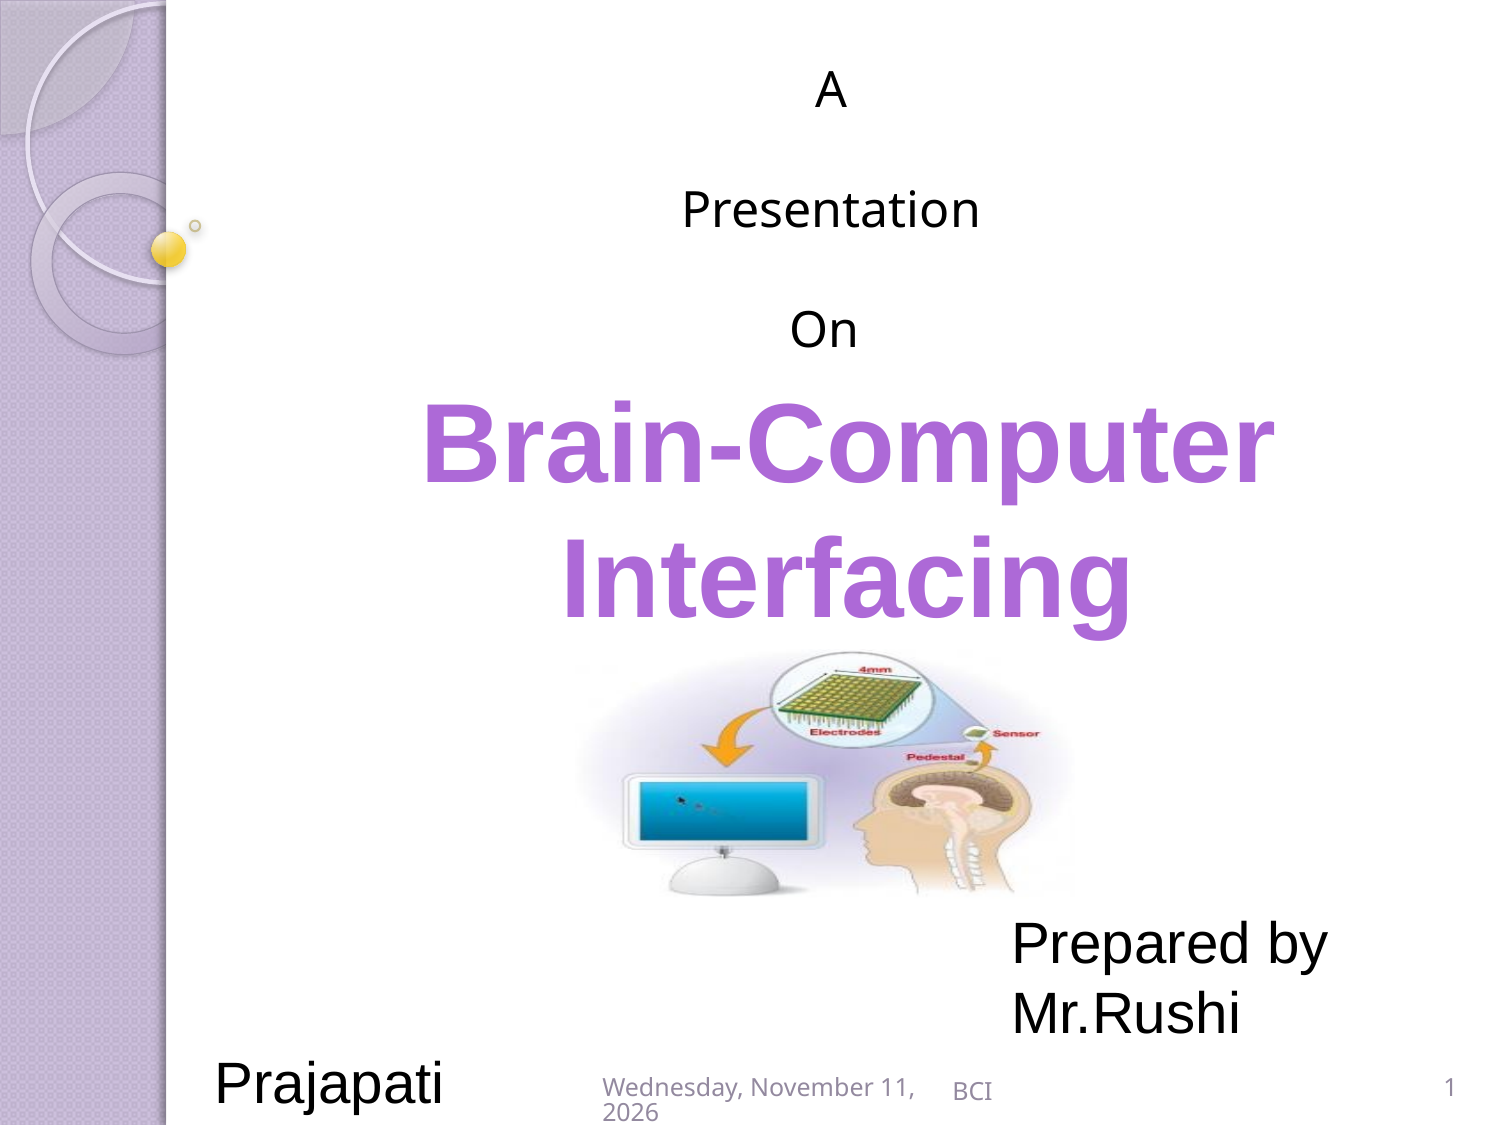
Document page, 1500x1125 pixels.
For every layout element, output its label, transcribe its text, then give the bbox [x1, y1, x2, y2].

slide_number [587, 1034, 937, 1113]
text_box Prepared by Mr.Rushi Prajapati A.I.E.T. Jaipur [200, 897, 1500, 1125]
slide_number 1 [1413, 1034, 1488, 1113]
footer BCI [937, 1034, 1413, 1113]
text_box A Presentation On [212, 49, 1450, 362]
text_box Brain-Computer Interfacing [196, 362, 1500, 648]
picture [574, 649, 1076, 908]
